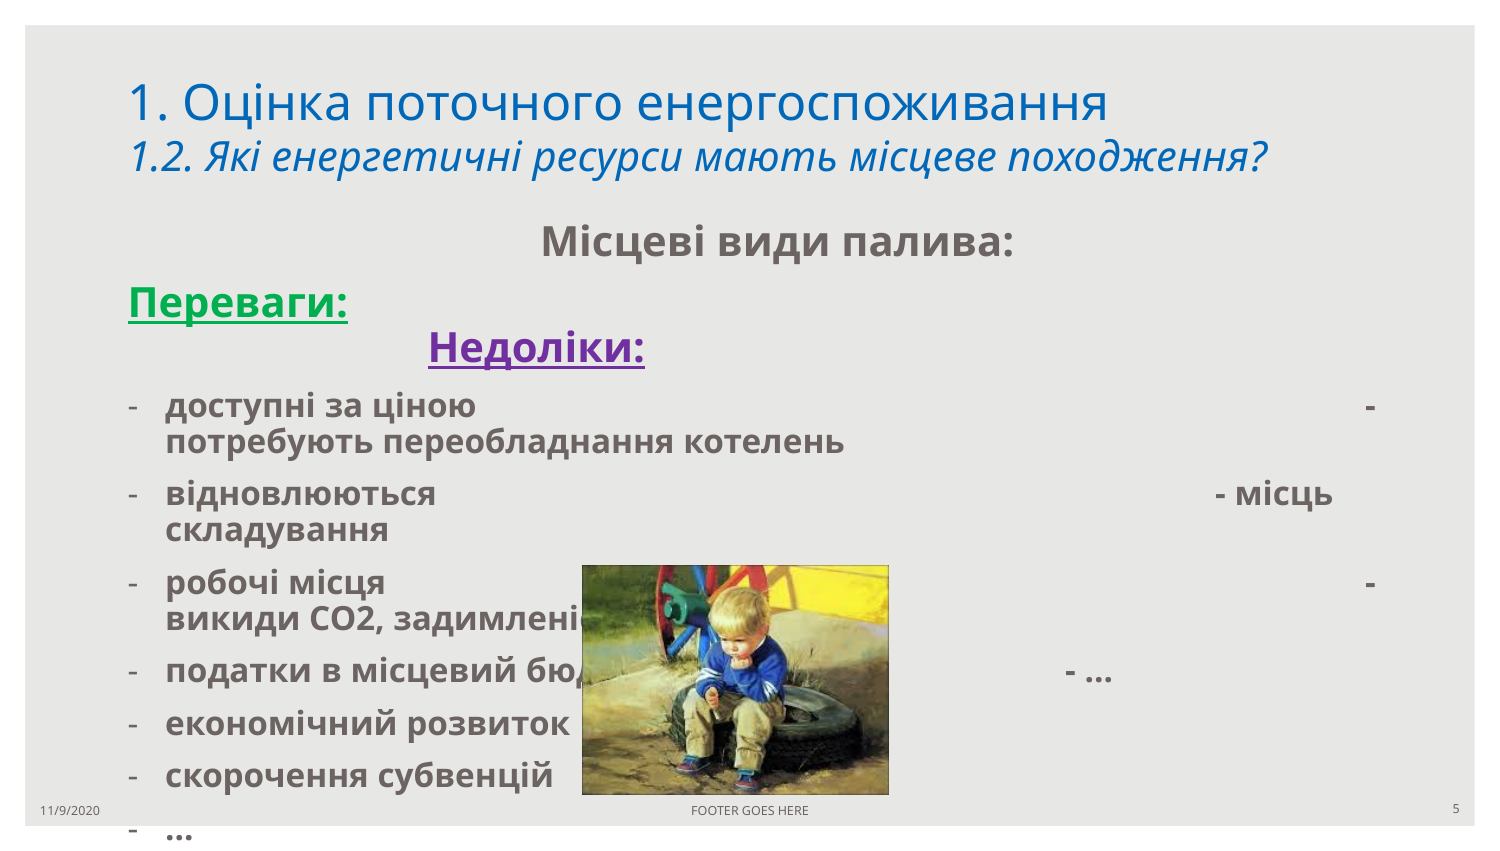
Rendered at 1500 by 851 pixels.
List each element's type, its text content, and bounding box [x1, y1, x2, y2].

title 1. Оцінка поточного енергоспоживання 1.2. Які енергетичні ресурси мають місцеве походження? [112, 61, 1420, 188]
picture [581, 565, 889, 795]
slide_number ‹#› [1125, 794, 1475, 826]
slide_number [24, 794, 375, 826]
list Місцеві види палива: Переваги: Недоліки: доступні за ціною - потребують переобладнання котелень відновлюються - місць складування робочі місця - викиди СО2, задимленість податки в місцевий бюджет - … економічний розвиток скорочення субвенцій … [112, 212, 1443, 738]
footer FOOTER GOES HERE [512, 794, 988, 826]
